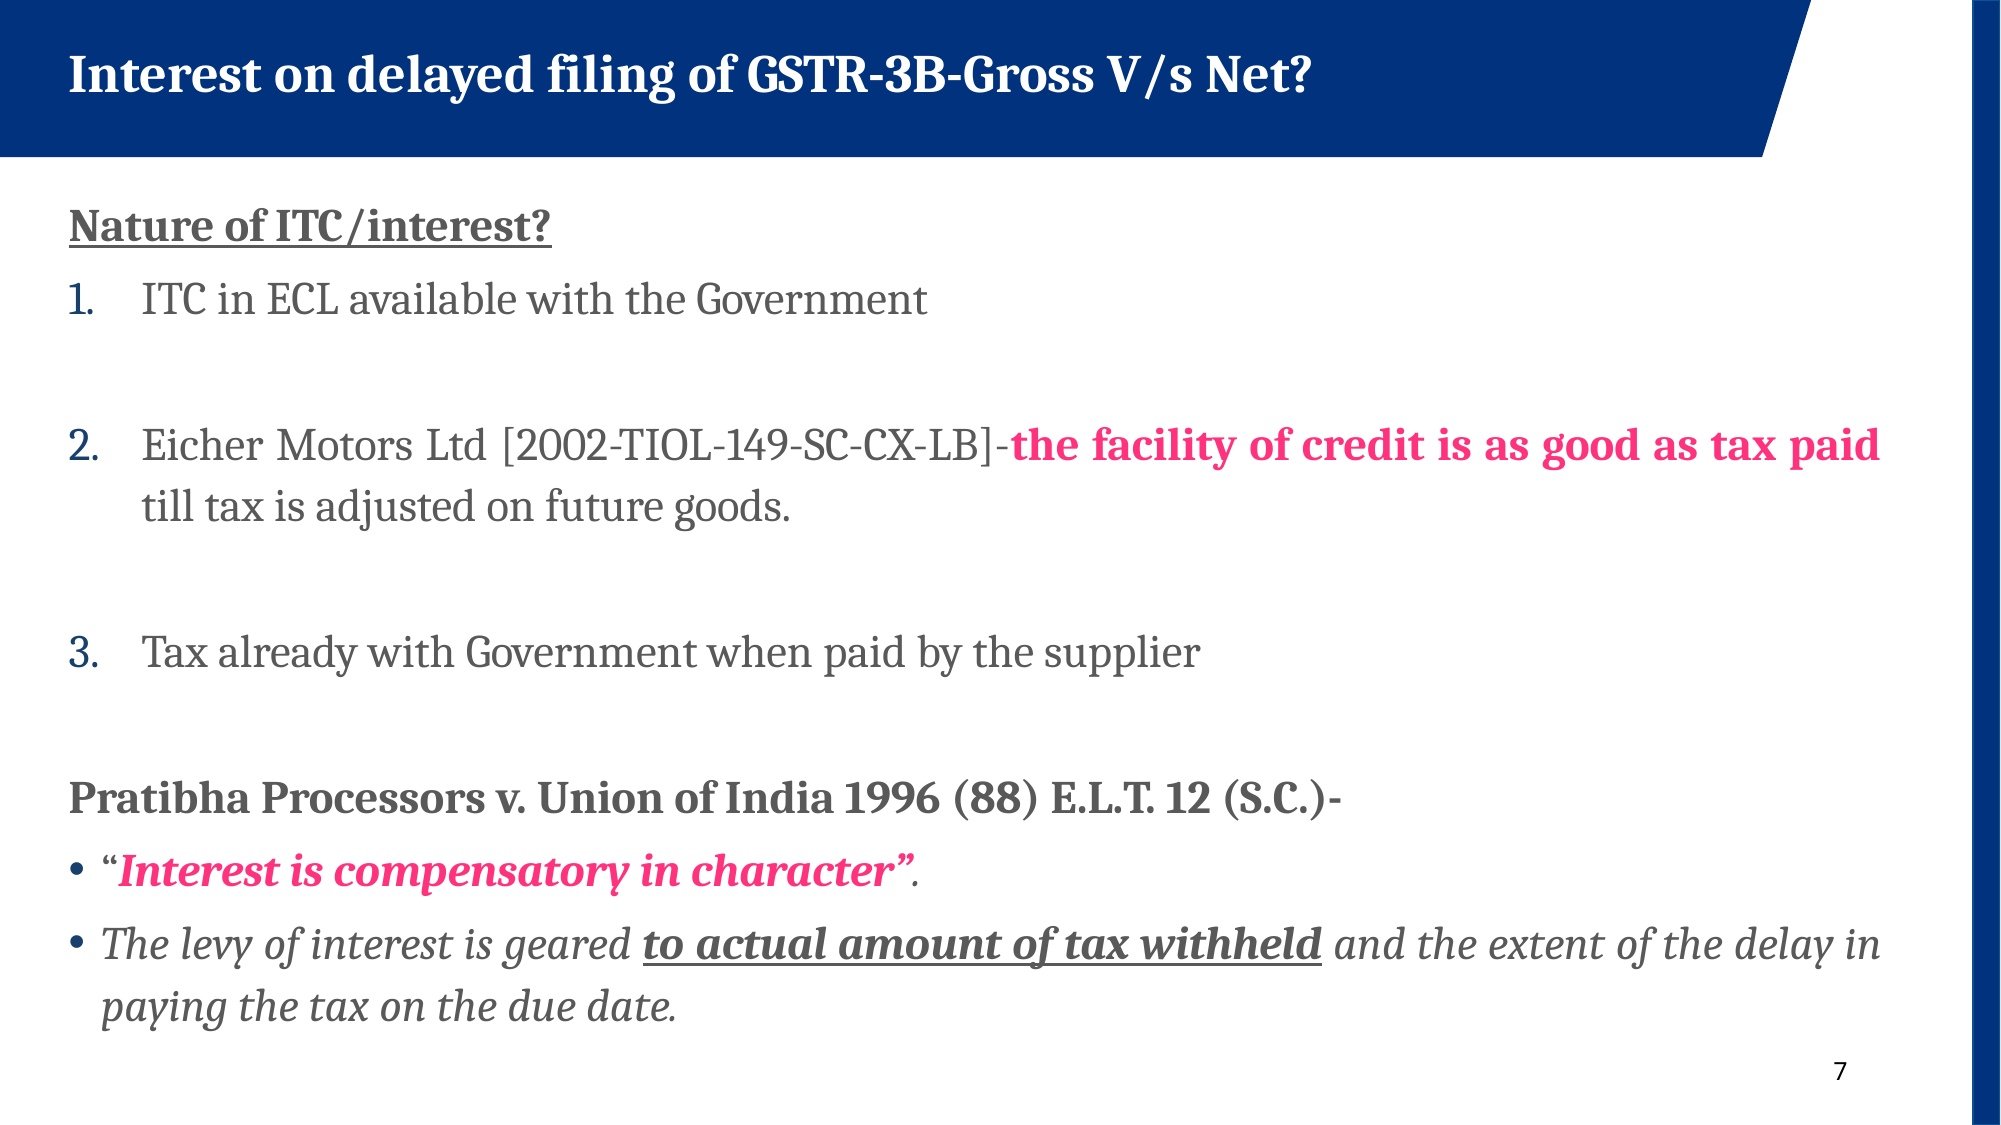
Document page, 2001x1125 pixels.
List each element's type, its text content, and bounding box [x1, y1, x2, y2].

slide_number 7 [1412, 1042, 1863, 1103]
list Nature of ITC/interest? ITC in ECL available with the Government Eicher Motors Ltd [2002-TIOL-149-SC-CX-LB]-the facility of credit is as good as tax paid till tax is adjusted on future goods. Tax already with Government when paid by the supplier Pratibha Processors v. Union of India 1996 (88) E.L.T. 12 (S.C.)- “Interest is compensatory in character”. The levy of interest is geared to actual amount of tax withheld and the extent of the delay in paying the tax on the due date. [53, 181, 1898, 1043]
list Interest on delayed filing of GSTR-3B-Gross V/s Net? [53, 24, 1433, 121]
